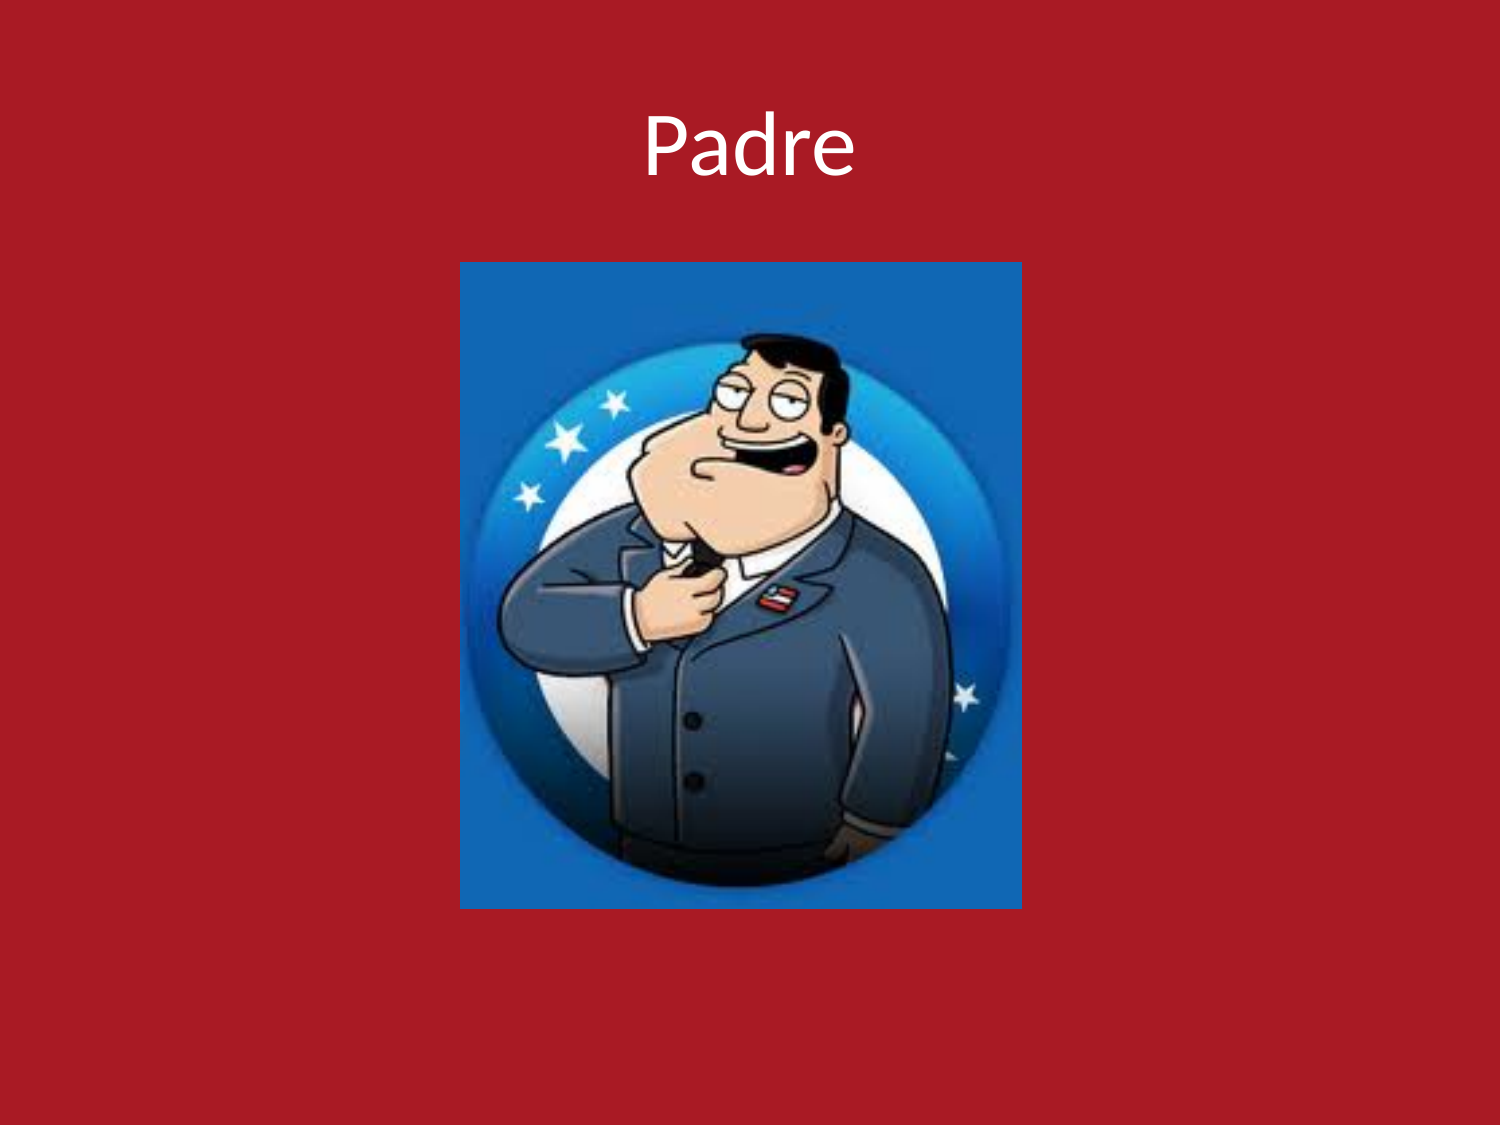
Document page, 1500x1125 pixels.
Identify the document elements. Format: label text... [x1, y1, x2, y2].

picture [460, 262, 1022, 910]
title Padre [75, 45, 1425, 233]
